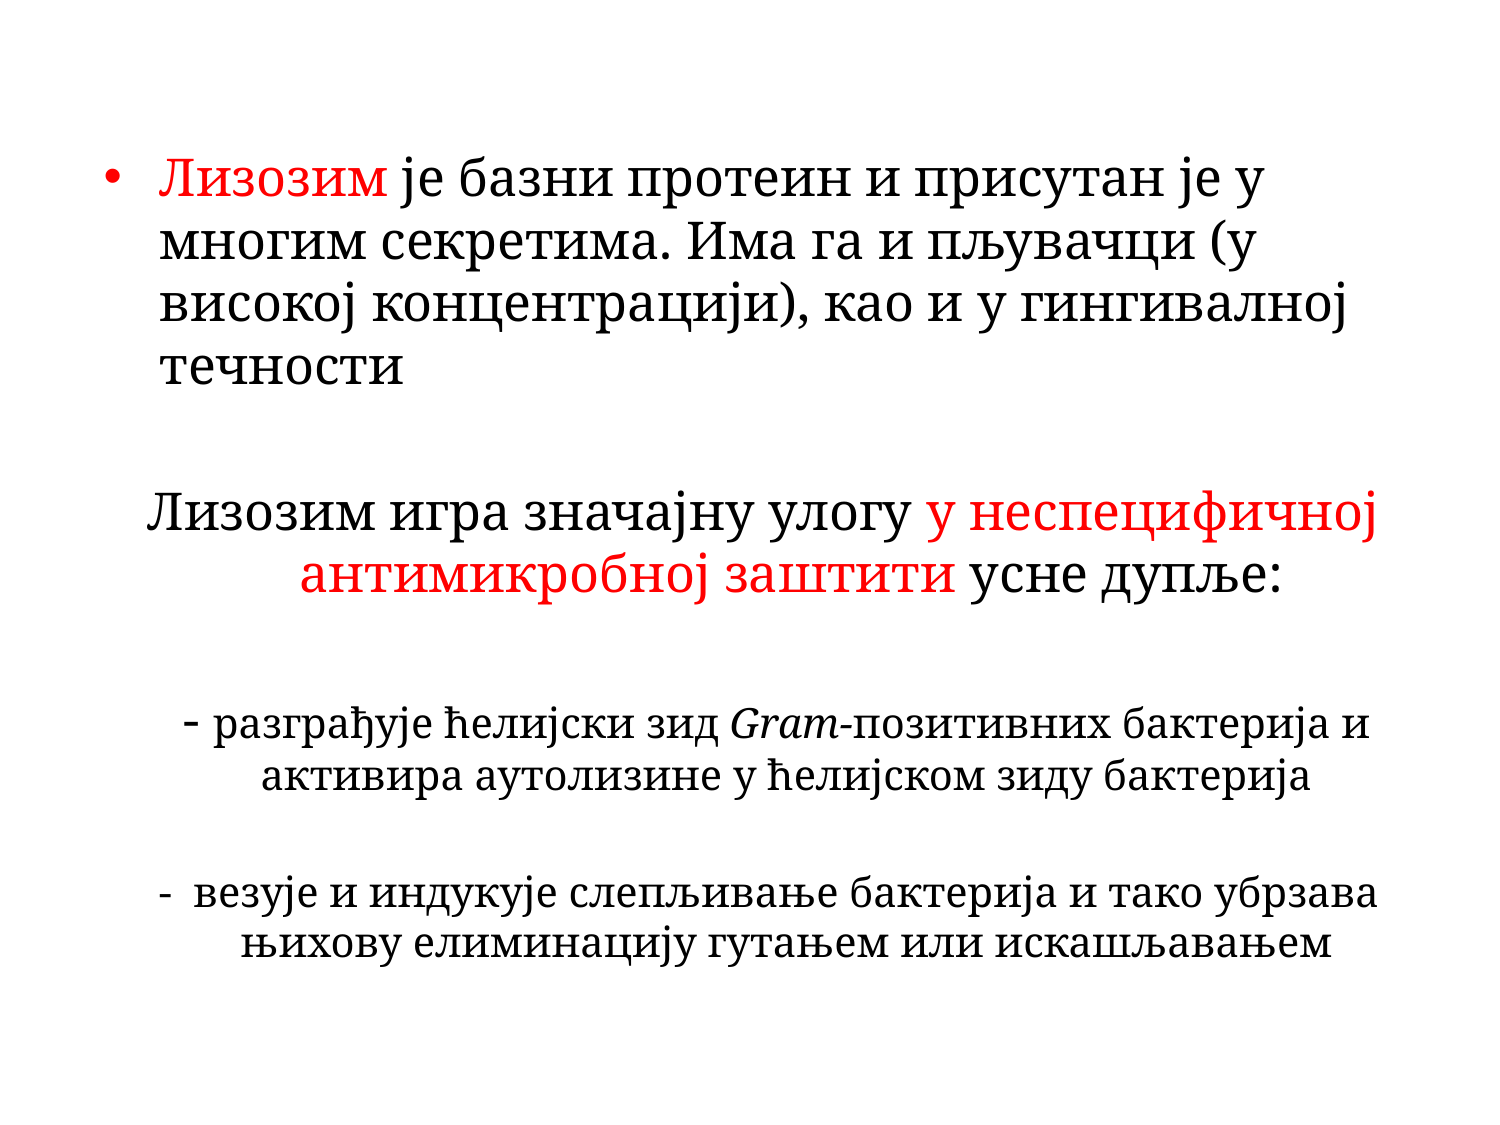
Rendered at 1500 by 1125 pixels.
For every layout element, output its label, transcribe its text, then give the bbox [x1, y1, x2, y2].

list Лизозим је базни протеин и присутан је у многим секретима. Има га и пљувачци (у високој концентрацији), као и у гингивалној течности Лизозим игра значајну улогу у неспецифичној антимикробној заштити усне дупље: - разграђује ћелијски зид Gram-позитивних бактерија и активира аутолизине у ћелијском зиду бактерија - везује и индукује слепљивање бактерија и тако убрзава њихову елиминацију гутањем или искашљавањем [88, 136, 1439, 1036]
